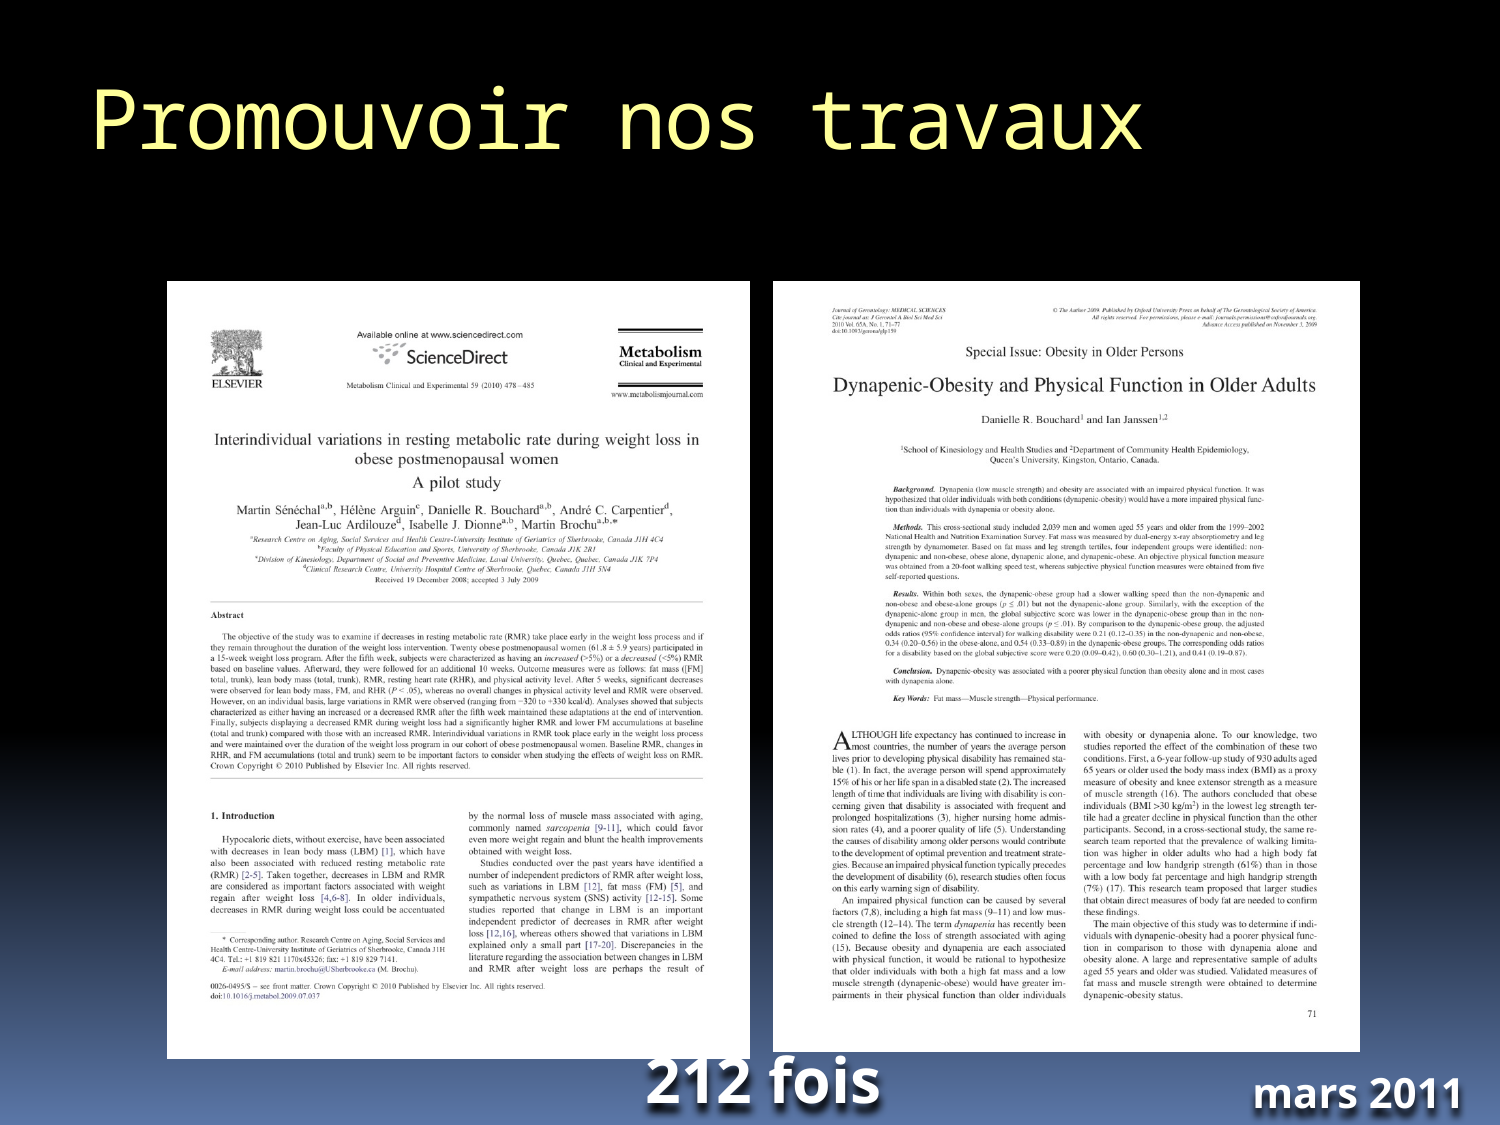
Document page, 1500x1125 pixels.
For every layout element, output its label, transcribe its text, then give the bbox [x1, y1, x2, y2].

title Promouvoir nos travaux [75, 58, 1425, 209]
text_box mars 2011 [1237, 1059, 1480, 1125]
text_box 212 fois [614, 1034, 913, 1124]
picture [166, 280, 751, 1059]
picture [772, 280, 1360, 1053]
